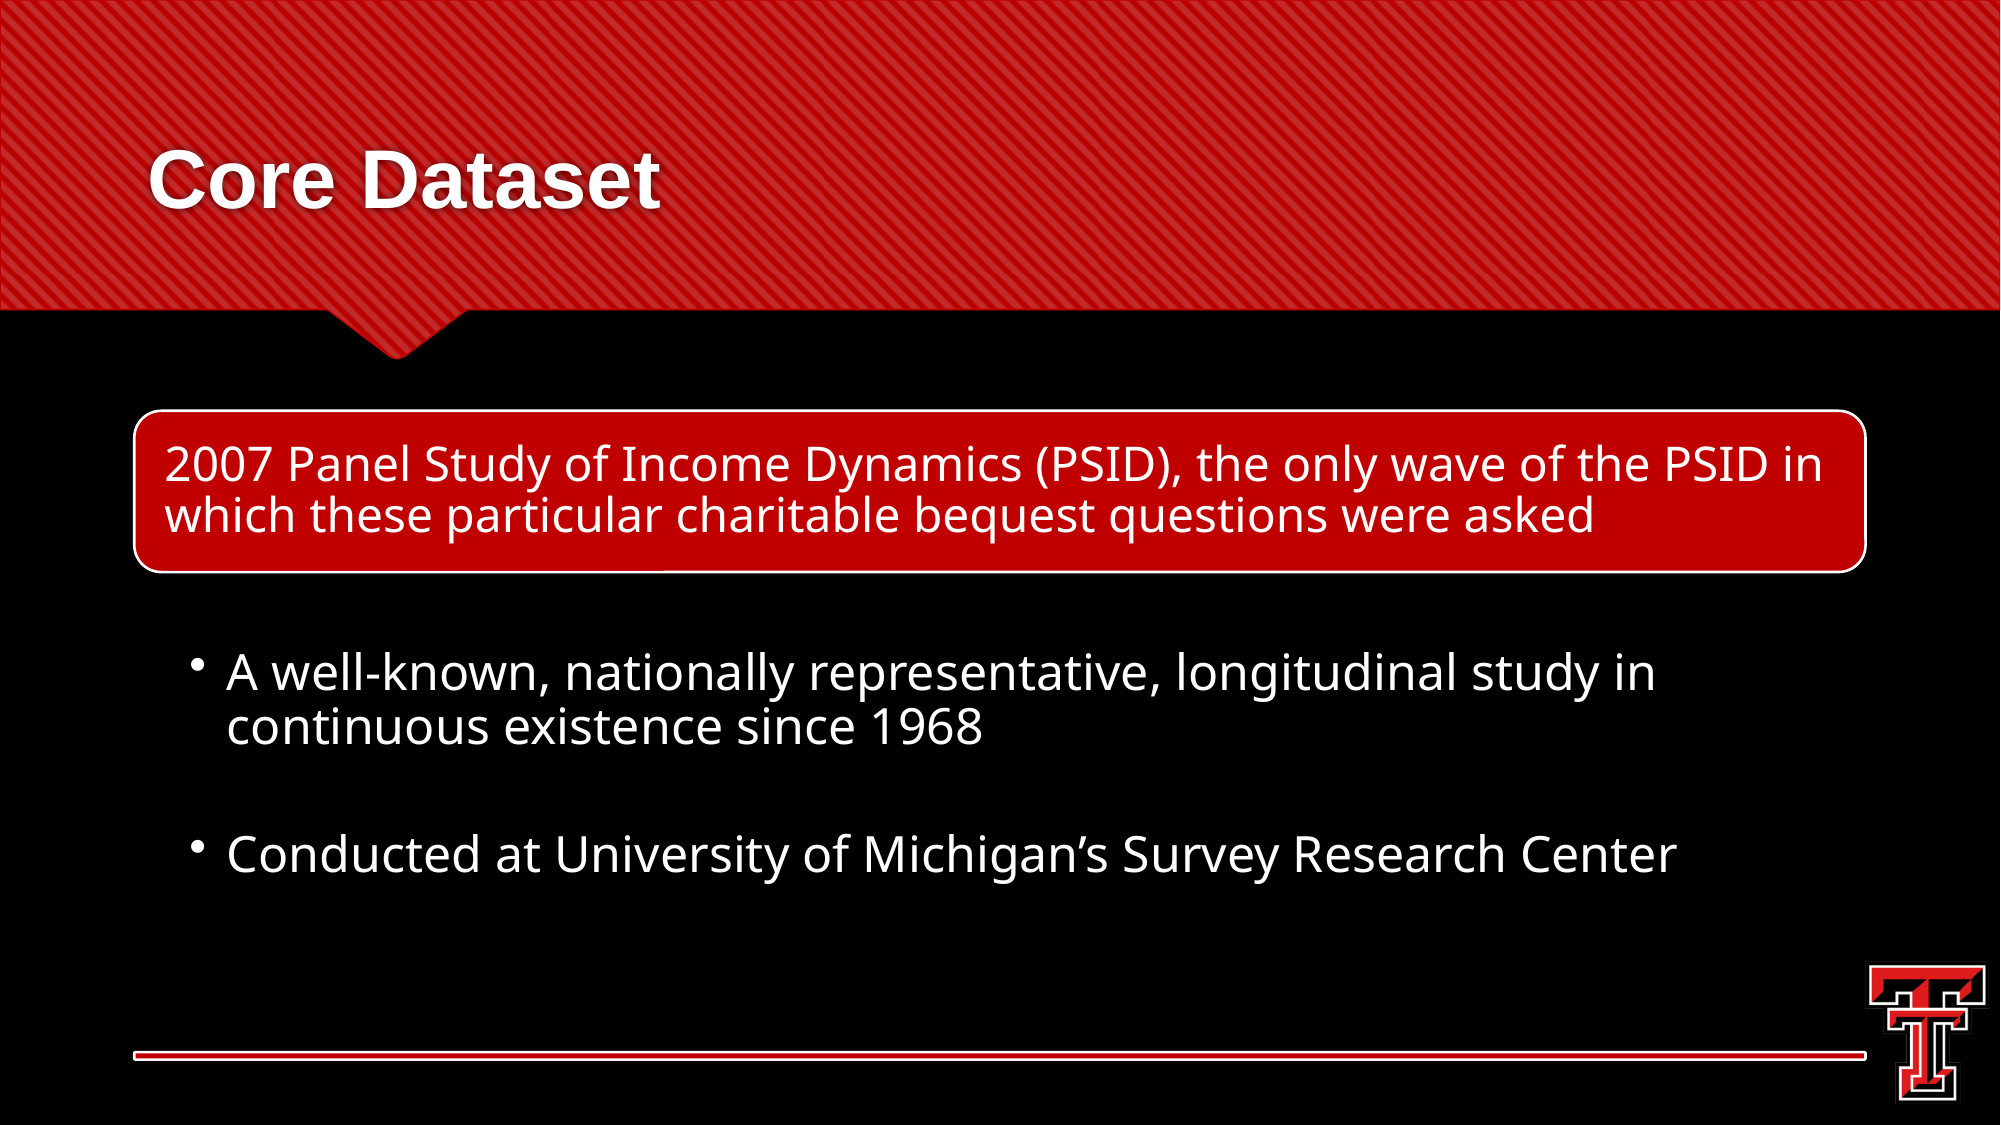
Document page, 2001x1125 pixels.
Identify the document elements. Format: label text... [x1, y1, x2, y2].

picture [1865, 960, 1989, 1105]
title Core Dataset [132, 73, 1868, 233]
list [134, 300, 1866, 1063]
